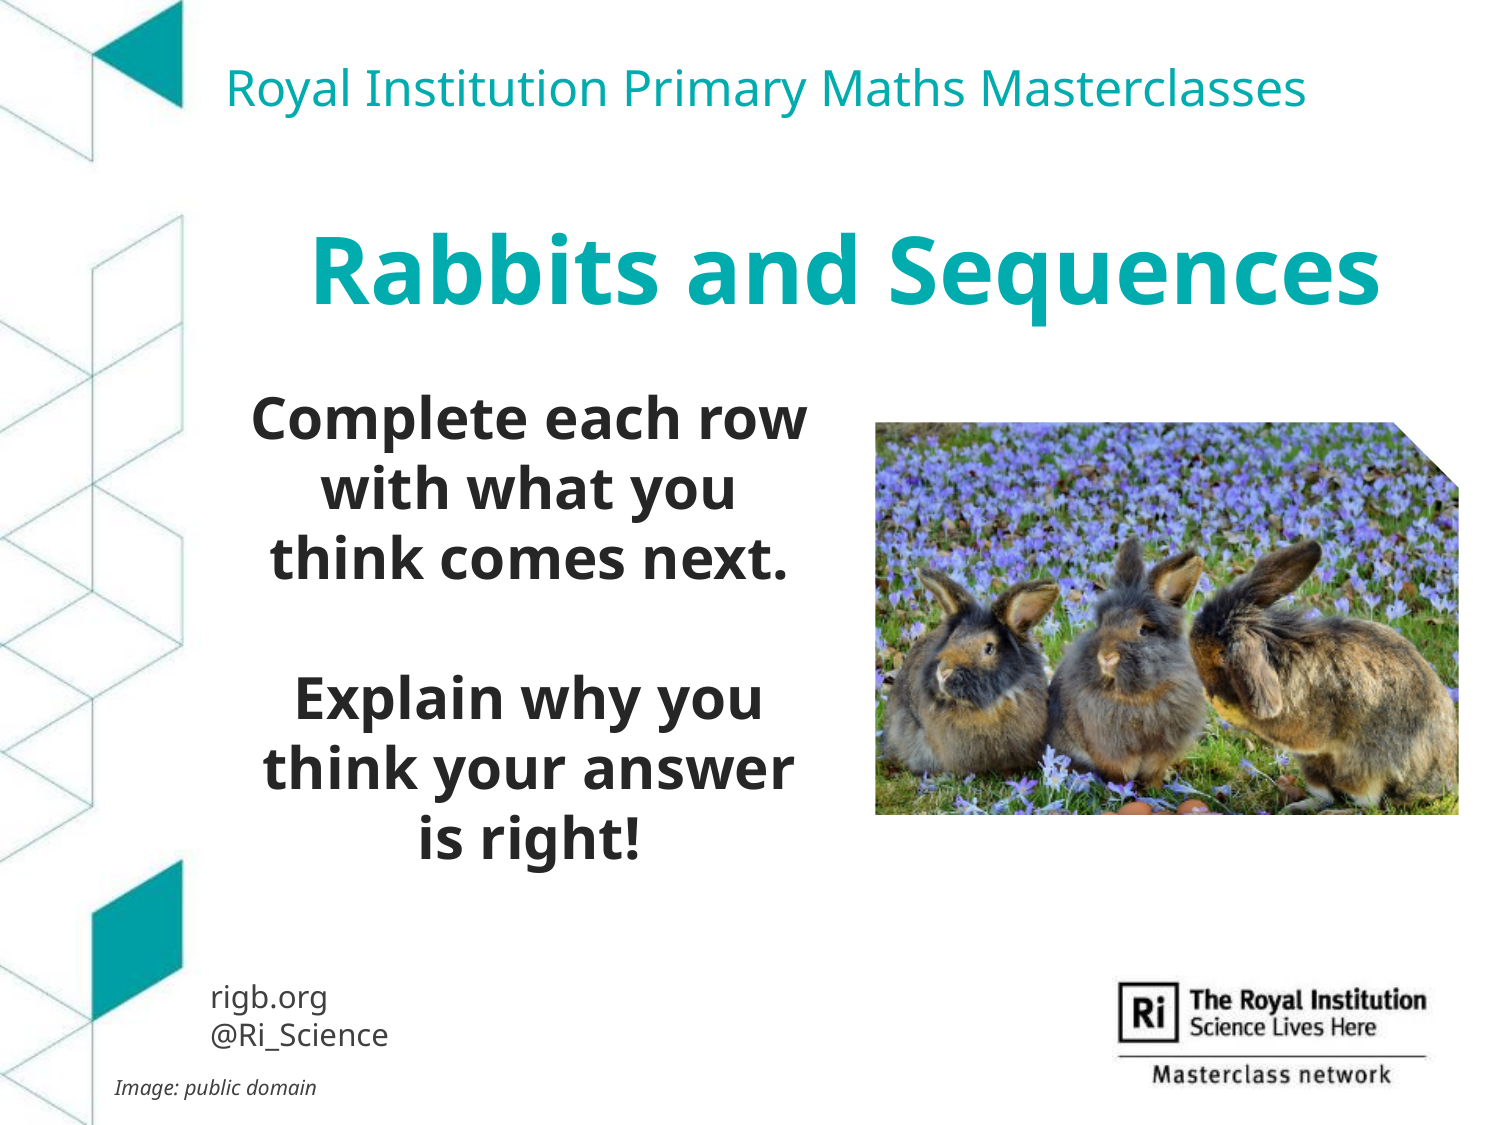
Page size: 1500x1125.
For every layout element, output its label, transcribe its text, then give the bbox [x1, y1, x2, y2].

picture [875, 422, 1459, 816]
picture [1112, 975, 1436, 1102]
text_box rigb.org @Ri_Science [202, 969, 776, 1060]
text_box Royal Institution Primary Maths Masterclasses [201, 36, 1490, 127]
text_box Rabbits and Sequences [213, 203, 1478, 331]
text_box Complete each row with what you think comes next. Explain why you think your answer is right! [229, 373, 830, 879]
picture [0, 0, 215, 1125]
text_box Image: public domain [107, 1067, 1153, 1107]
